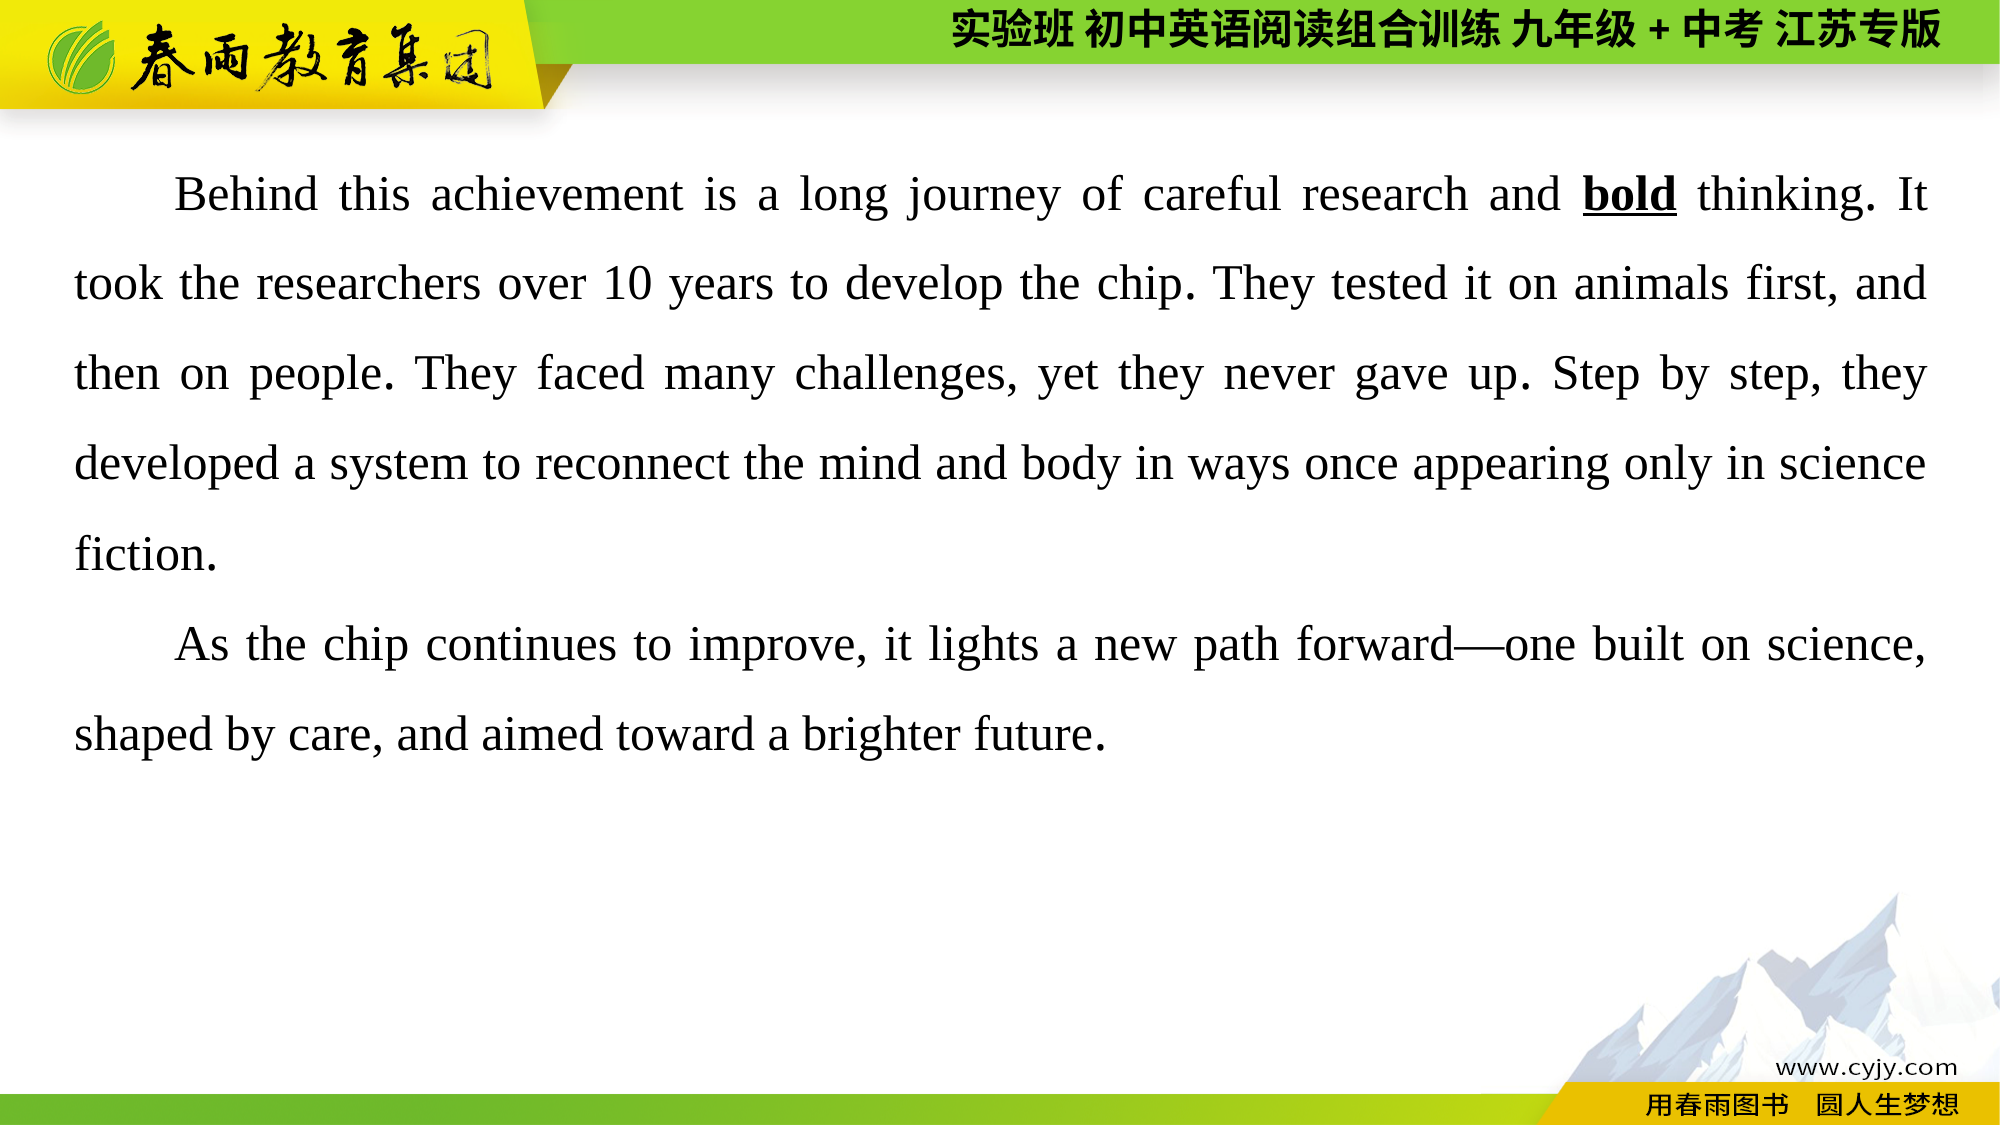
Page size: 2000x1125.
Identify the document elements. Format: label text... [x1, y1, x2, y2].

picture [0, 0, 2000, 1125]
list Behind this achievement is a long journey of careful research and bold thinking. It took the researchers over 10 years to develop the chip. They tested it on animals first, and then on people. They faced many challenges, yet they never gave up. Step by step, they developed a system to reconnect the mind and body in ways once appearing only in science fiction. As the chip continues to improve, it lights a new path forward—one built on science, shaped by care, and aimed toward a brighter future. [59, 122, 1944, 763]
